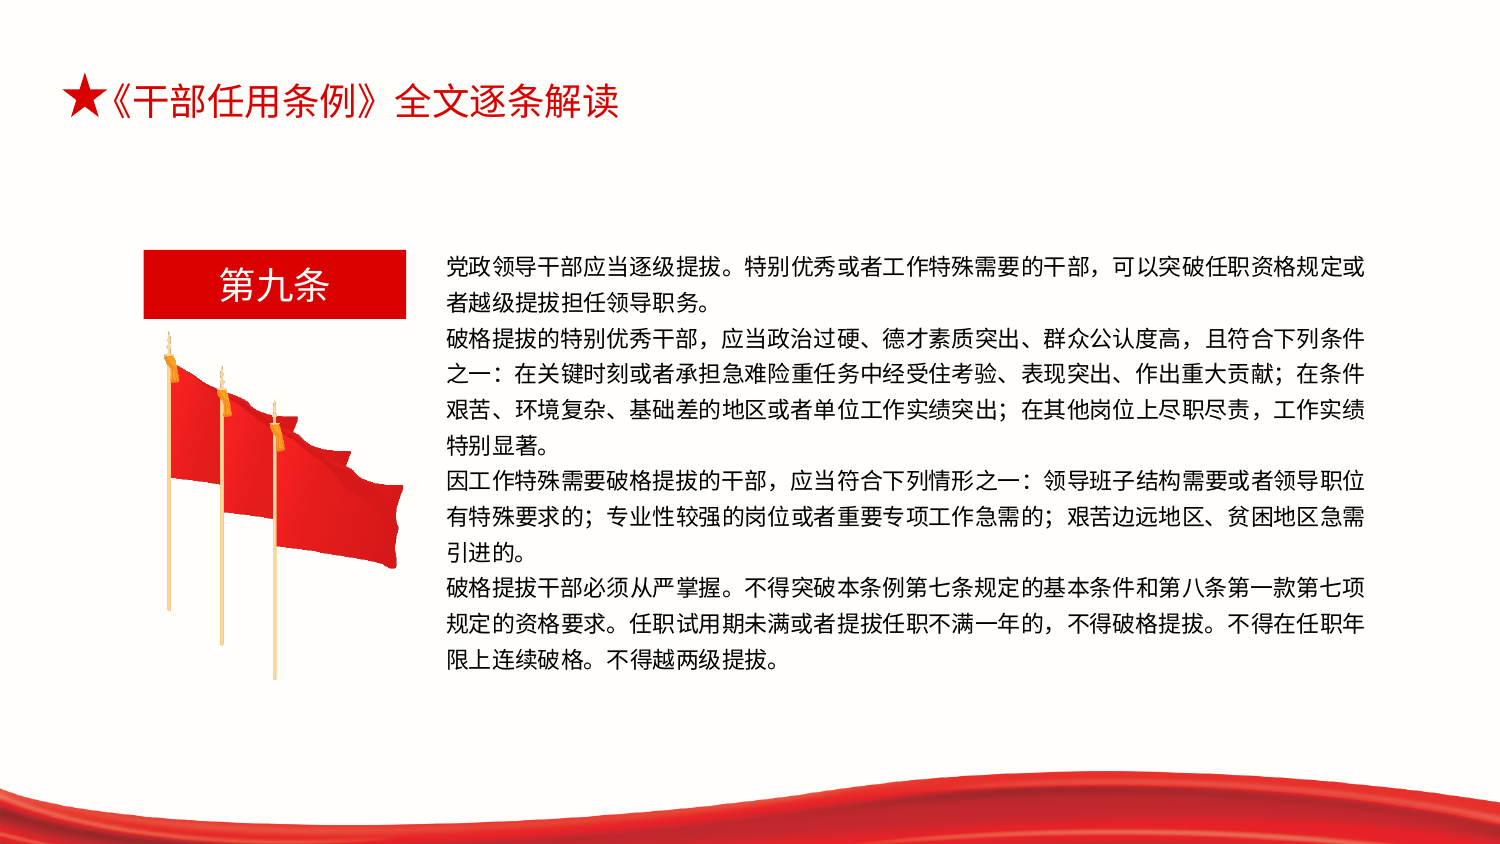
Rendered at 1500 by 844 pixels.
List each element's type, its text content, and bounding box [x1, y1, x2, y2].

text_box 第九条 [143, 249, 407, 319]
picture [0, 771, 1500, 844]
text_box 党政领导干部应当逐级提拔。特别优秀或者工作特殊需要的干部，可以突破任职资格规定或者越级提拔担任领导职务。 破格提拔的特别优秀干部，应当政治过硬、德才素质突出、群众公认度高，且符合下列条件之一：在关键时刻或者承担急难险重任务中经受住考验、表现突出、作出重大贡献；在条件艰苦、环境复杂、基础差的地区或者单位工作实绩突出；在其他岗位上尽职尽责，工作实绩特别显著。 因工作特殊需要破格提拔的干部，应当符合下列情形之一：领导班子结构需要或者领导职位有特殊要求的；专业性较强的岗位或者重要专项工作急需的；艰苦边远地区、贫困地区急需引进的。 破格提拔干部必须从严掌握。不得突破本条例第七条规定的基本条件和第八条第一款第七项规定的资格要求。任职试用期未满或者提拔任职不满一年的，不得破格提拔。不得在任职年限上连续破格。不得越两级提拔。 [431, 237, 1382, 716]
picture [87, 324, 480, 686]
